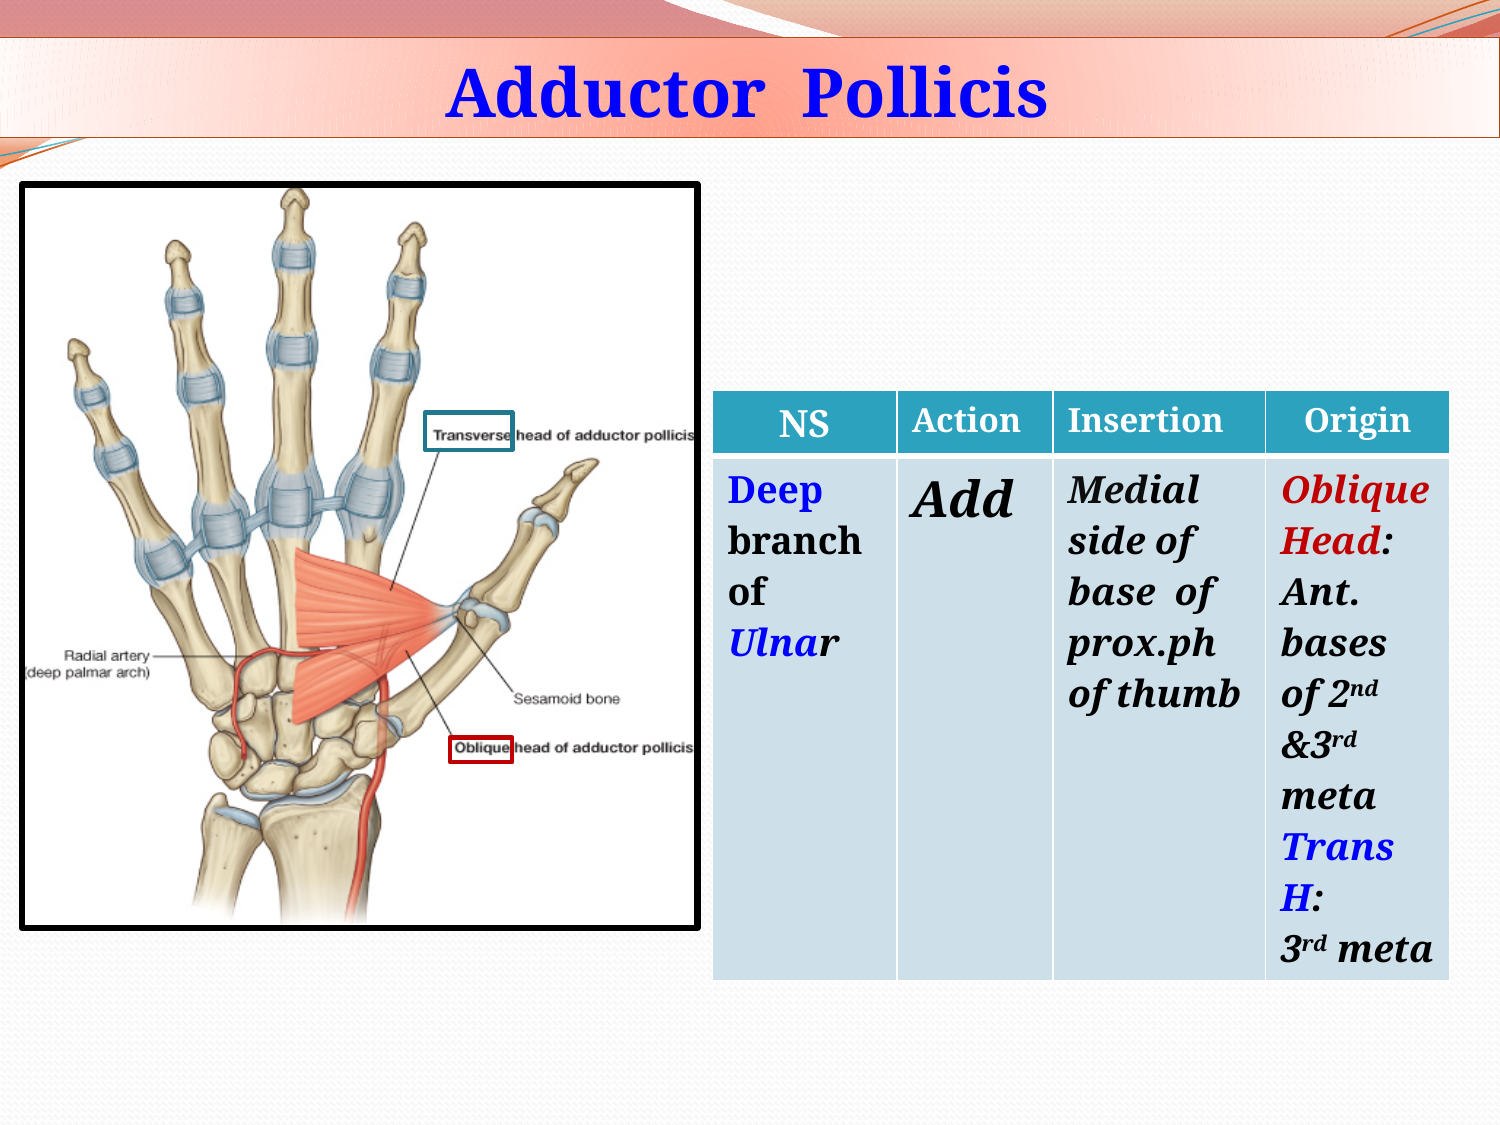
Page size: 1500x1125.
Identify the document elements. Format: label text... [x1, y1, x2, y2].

title Adductor Pollicis [0, 37, 1500, 138]
table_cell Add [898, 459, 1052, 980]
table_cell Deep branch of Ulnar [713, 459, 896, 980]
table_header NS [713, 391, 896, 453]
table_header Origin [1266, 391, 1449, 453]
table_cell Oblique Head: Ant. bases of 2nd &3rd meta Trans H: 3rd meta [1266, 459, 1449, 980]
table_header Action [898, 391, 1052, 453]
table_cell Medial side of base of prox.ph of thumb [1054, 459, 1265, 980]
table_header Insertion [1054, 391, 1265, 453]
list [24, 187, 695, 926]
